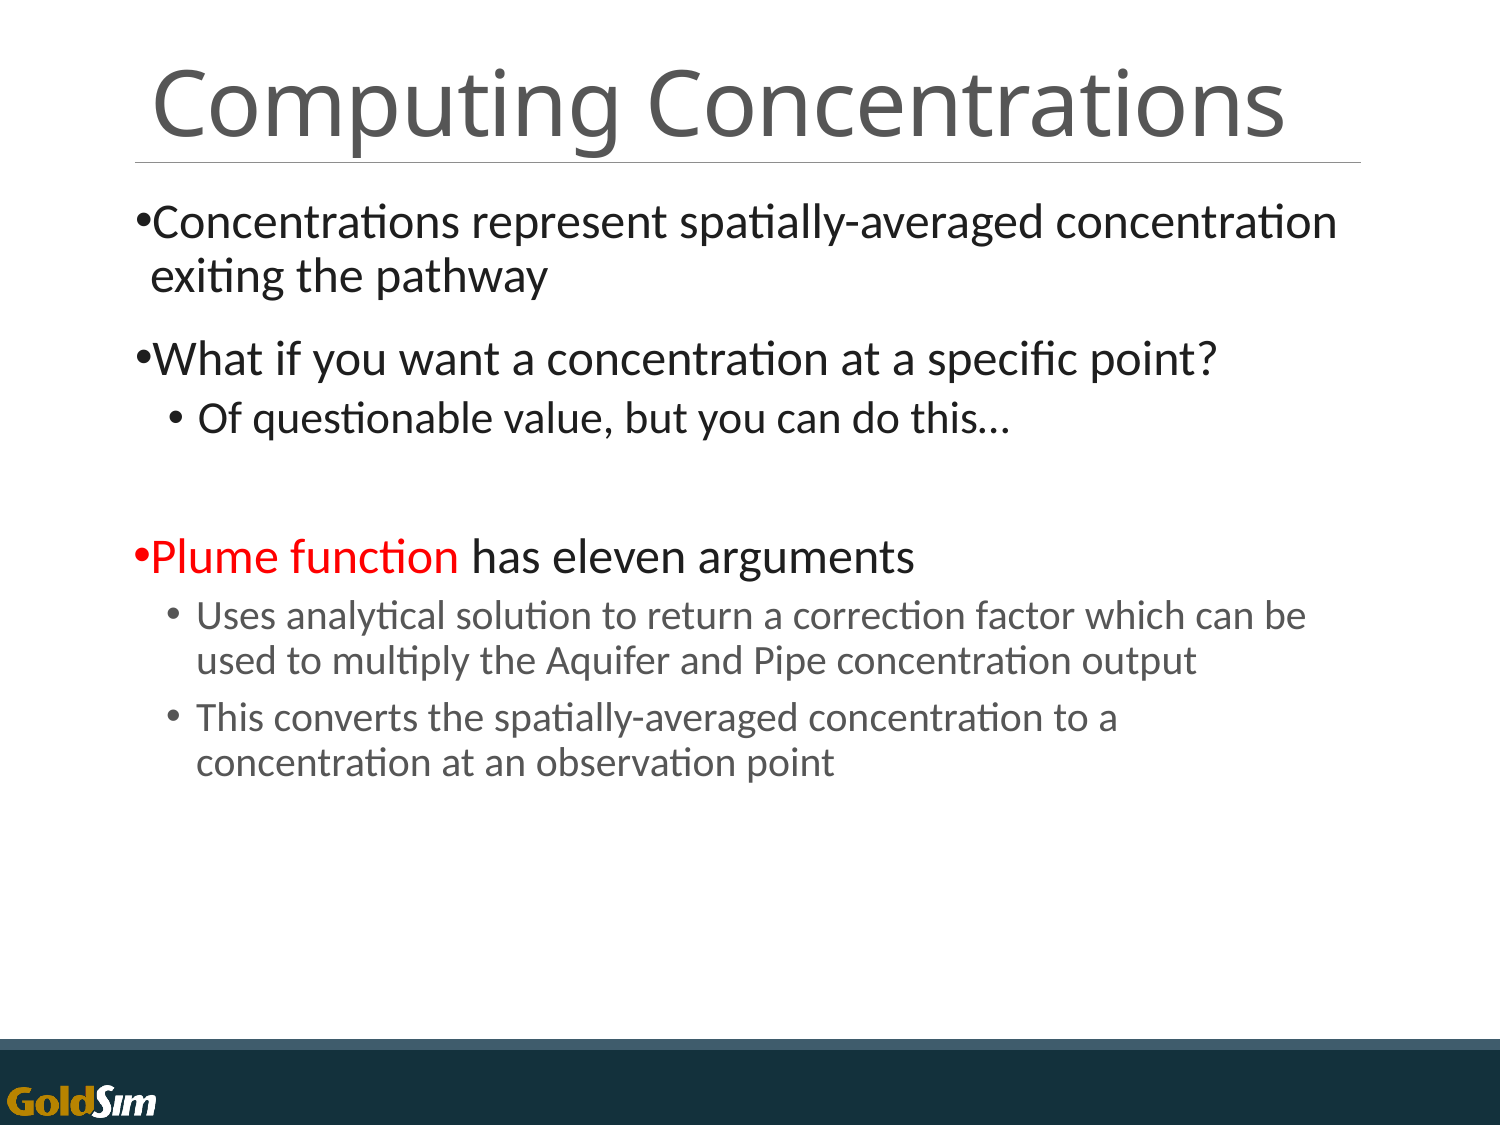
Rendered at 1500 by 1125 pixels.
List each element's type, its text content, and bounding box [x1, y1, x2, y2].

text_box Plume function has eleven arguments Uses analytical solution to return a correction factor which can be used to multiply the Aquifer and Pipe concentration output This converts the spatially-averaged concentration to a concentration at an observation point [133, 523, 1357, 907]
picture [7, 1085, 156, 1118]
list Concentrations represent spatially-averaged concentration exiting the pathway What if you want a concentration at a specific point? Of questionable value, but you can do this… [135, 187, 1373, 963]
title Computing Concentrations [135, 24, 1373, 163]
